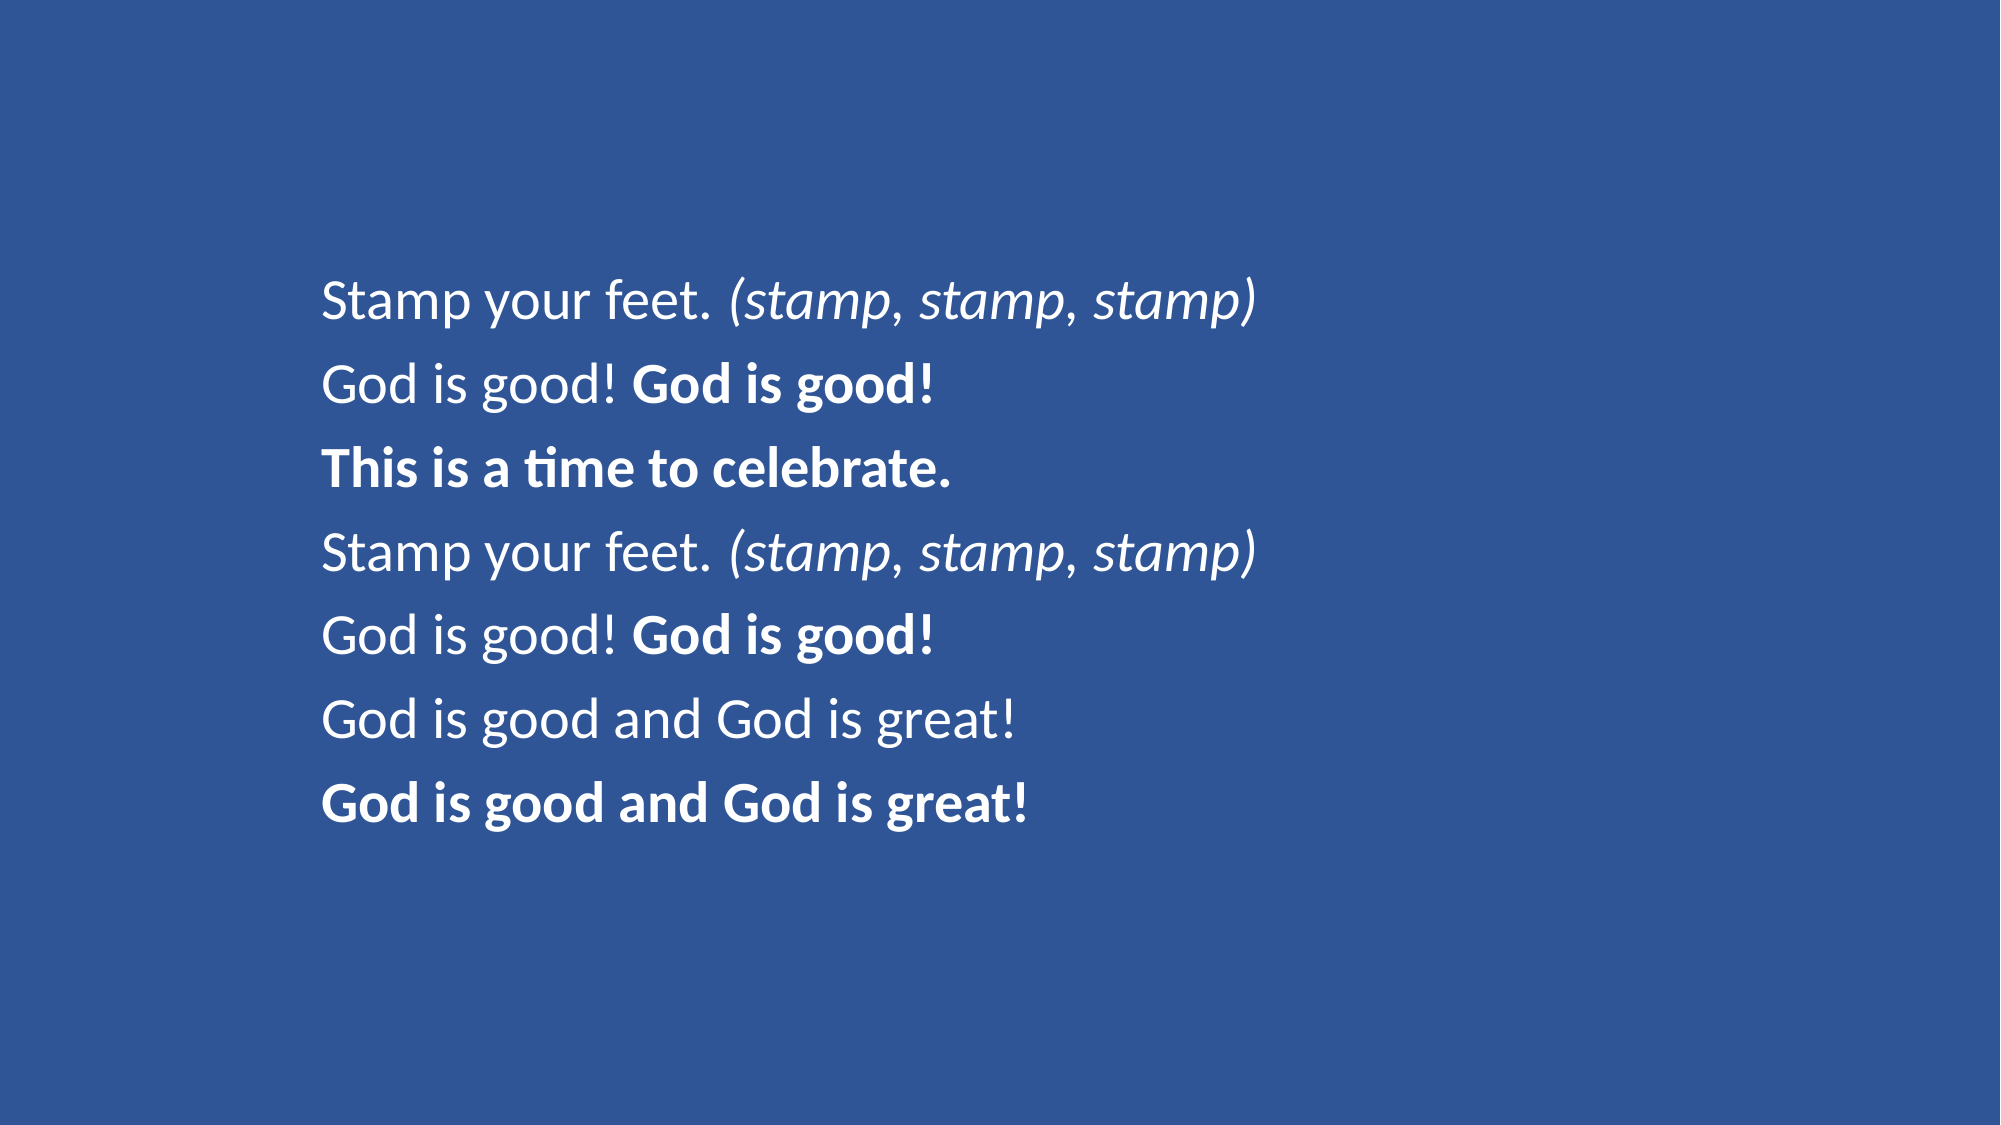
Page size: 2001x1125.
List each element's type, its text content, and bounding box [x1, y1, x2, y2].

list Stamp your feet. (stamp, stamp, stamp) God is good! God is good! This is a time to celebrate. Stamp your feet. (stamp, stamp, stamp) God is good! God is good! God is good and God is great! God is good and God is great! [306, 261, 1694, 864]
